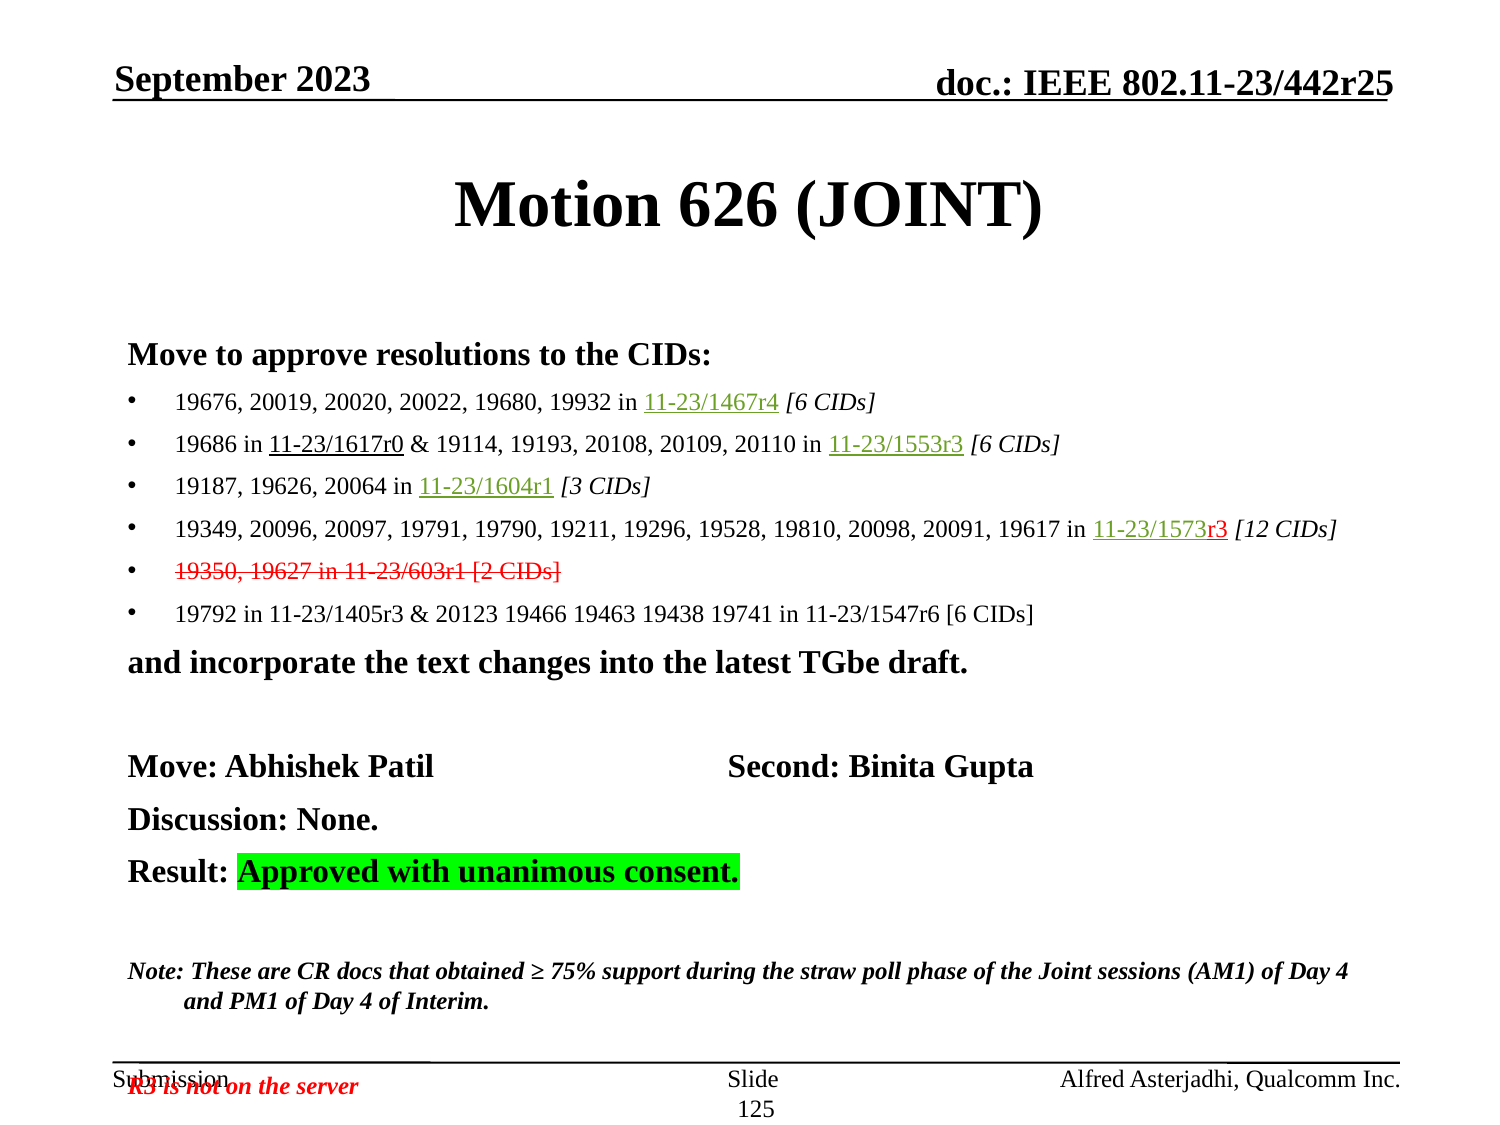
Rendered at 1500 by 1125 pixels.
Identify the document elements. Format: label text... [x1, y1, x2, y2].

footer Alfred Asterjadhi, Qualcomm Inc. [878, 1061, 1402, 1093]
slide_number Slide 125 [712, 1061, 800, 1123]
list Move to approve resolutions to the CIDs: 19676, 20019, 20020, 20022, 19680, 19932 in 11-23/1467r4 [6 CIDs] 19686 in 11-23/1617r0 & 19114, 19193, 20108, 20109, 20110 in 11-23/1553r3 [6 CIDs] 19187, 19626, 20064 in 11-23/1604r1 [3 CIDs] 19349, 20096, 20097, 19791, 19790, 19211, 19296, 19528, 19810, 20098, 20091, 19617 in 11-23/1573r3 [12 CIDs] 19350, 19627 in 11-23/603r1 [2 CIDs] 19792 in 11-23/1405r3 & 20123 19466 19463 19438 19741 in 11-23/1547r6 [6 CIDs] and incorporate the text changes into the latest TGbe draft. Move: Abhishek Patil Second: Binita Gupta Discussion: None. Result: Approved with unanimous consent. Note: These are CR docs that obtained ≥ 75% support during the straw poll phase of the Joint sessions (AM1) of Day 4 and PM1 of Day 4 of Interim. R3 is not on the server [112, 324, 1388, 1063]
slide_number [114, 54, 423, 100]
title Motion 626 (JOINT) [112, 112, 1388, 288]
